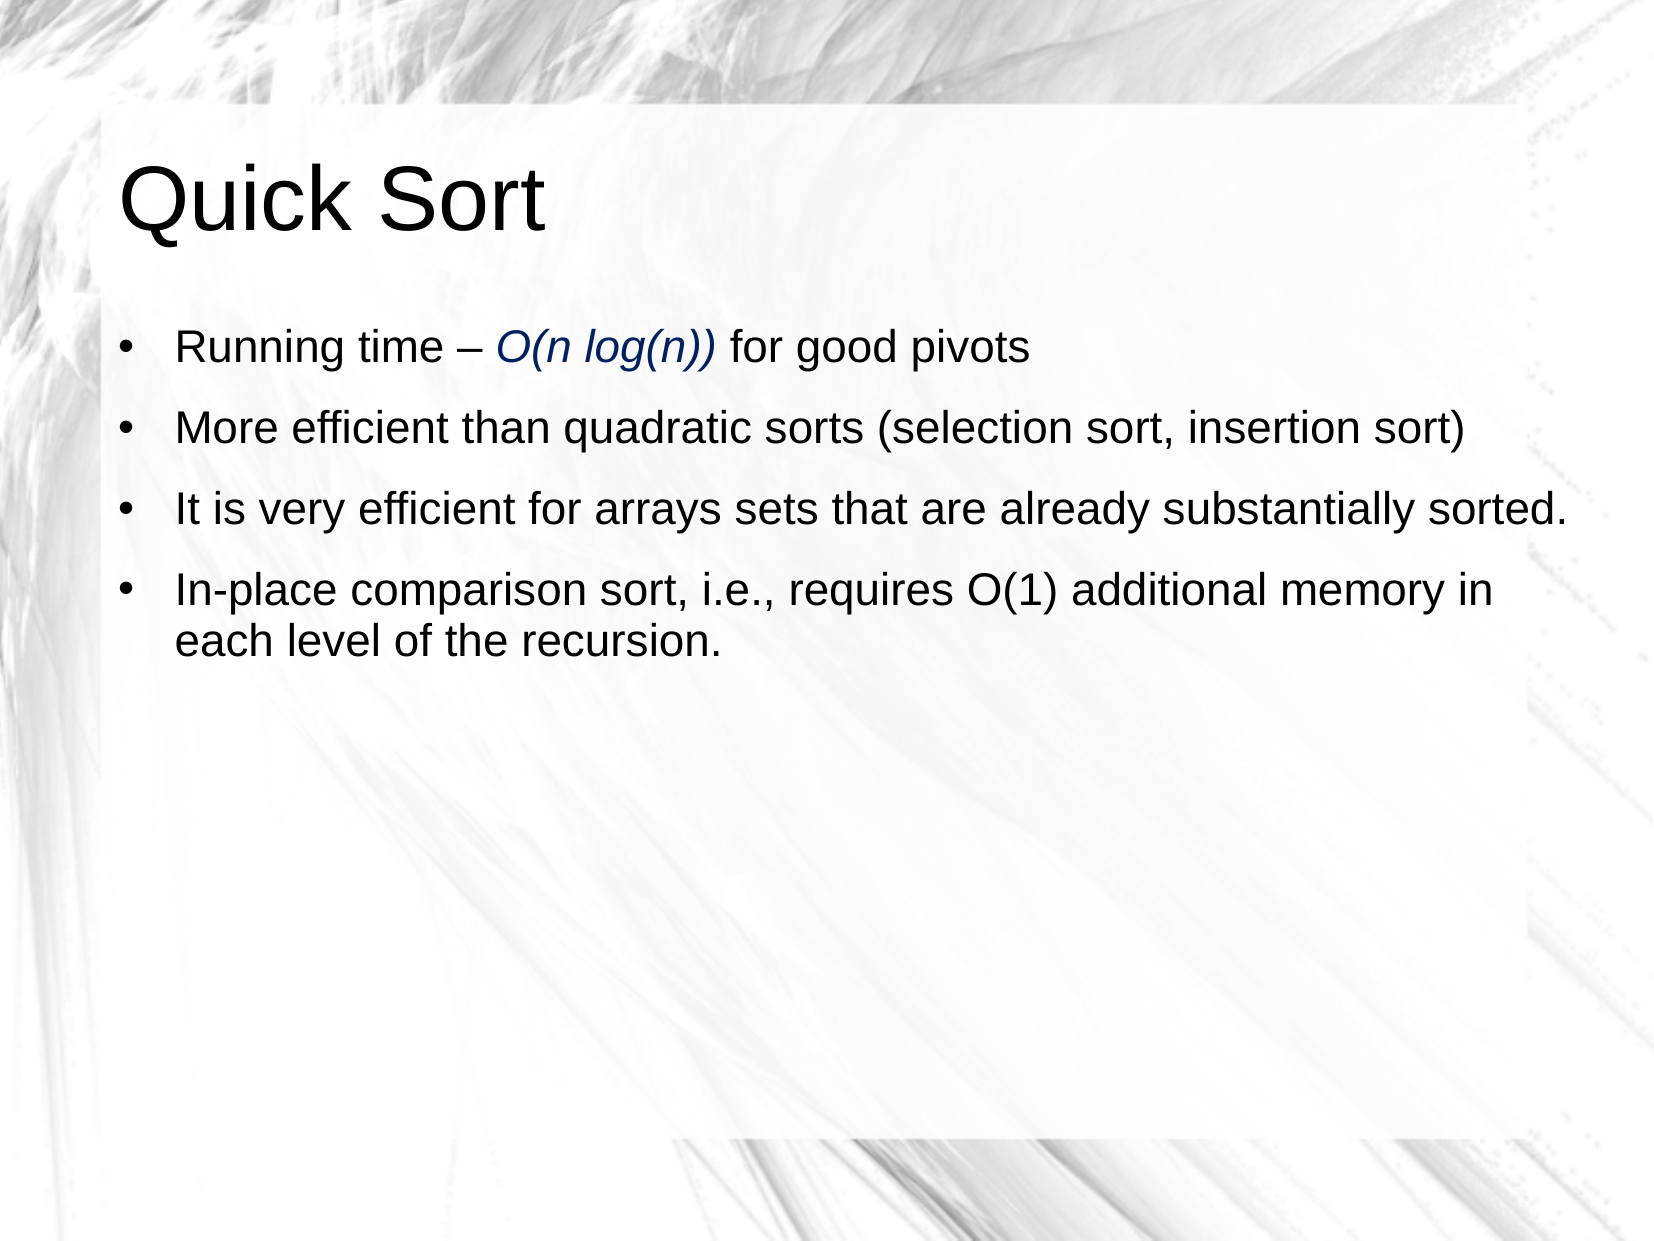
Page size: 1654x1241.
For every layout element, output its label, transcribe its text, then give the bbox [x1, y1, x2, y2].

picture [0, 0, 1654, 1241]
list Running time – O(n log(n)) for good pivots More efficient than quadratic sorts (selection sort, insertion sort) It is very efficient for arrays sets that are already substantially sorted. In-place comparison sort, i.e., requires O(1) additional memory in each level of the recursion. [118, 319, 1571, 1109]
title Quick Sort [118, 112, 1506, 281]
